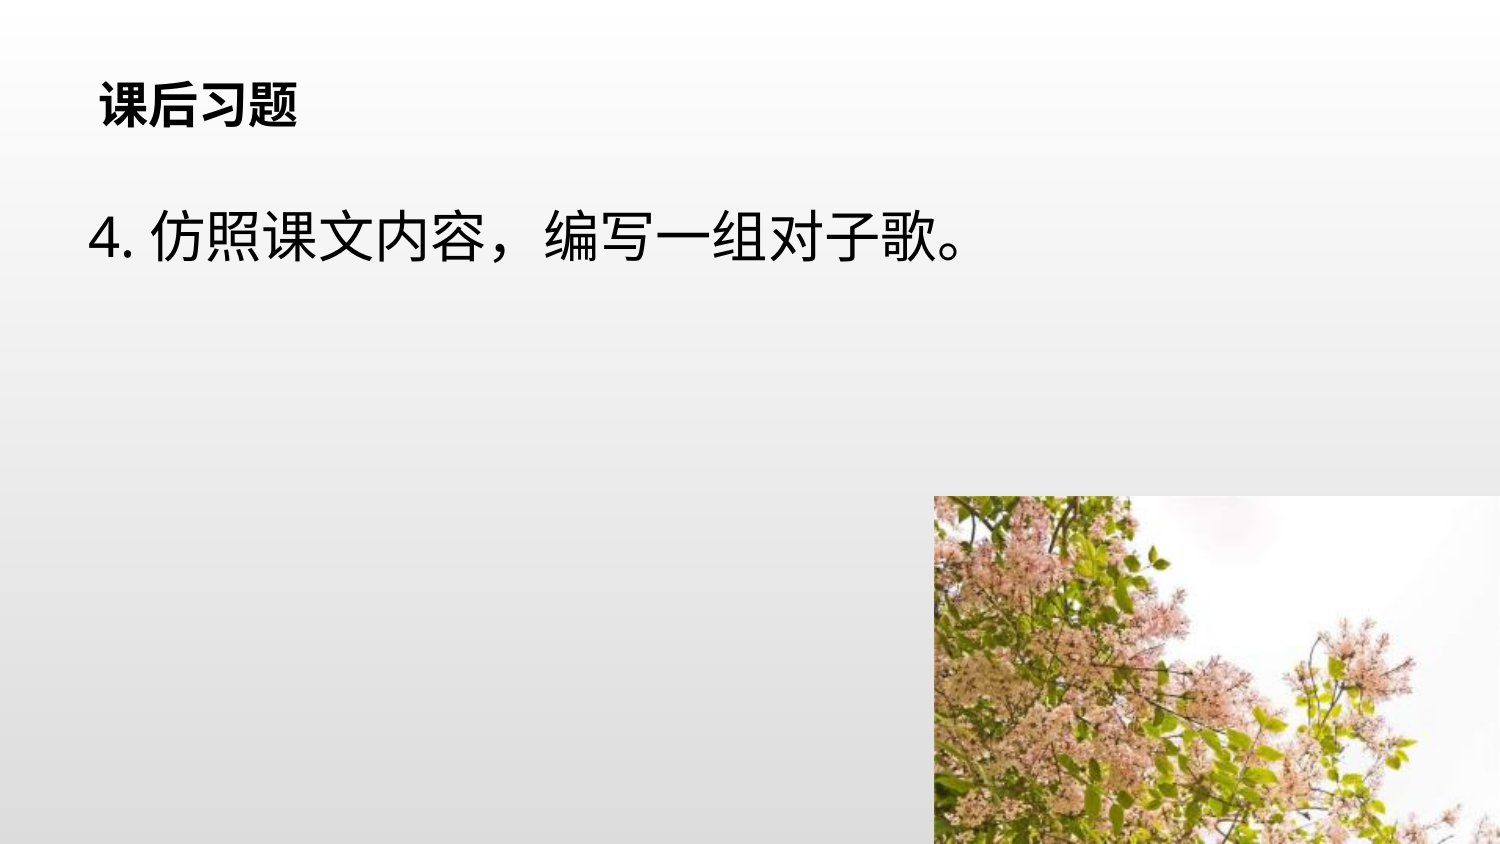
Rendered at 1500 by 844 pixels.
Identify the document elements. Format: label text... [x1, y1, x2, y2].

text_box 课后习题 [86, 74, 371, 136]
text_box 4.仿照课文内容，编写一组对子歌。 [36, 161, 1058, 275]
picture [934, 496, 1500, 844]
